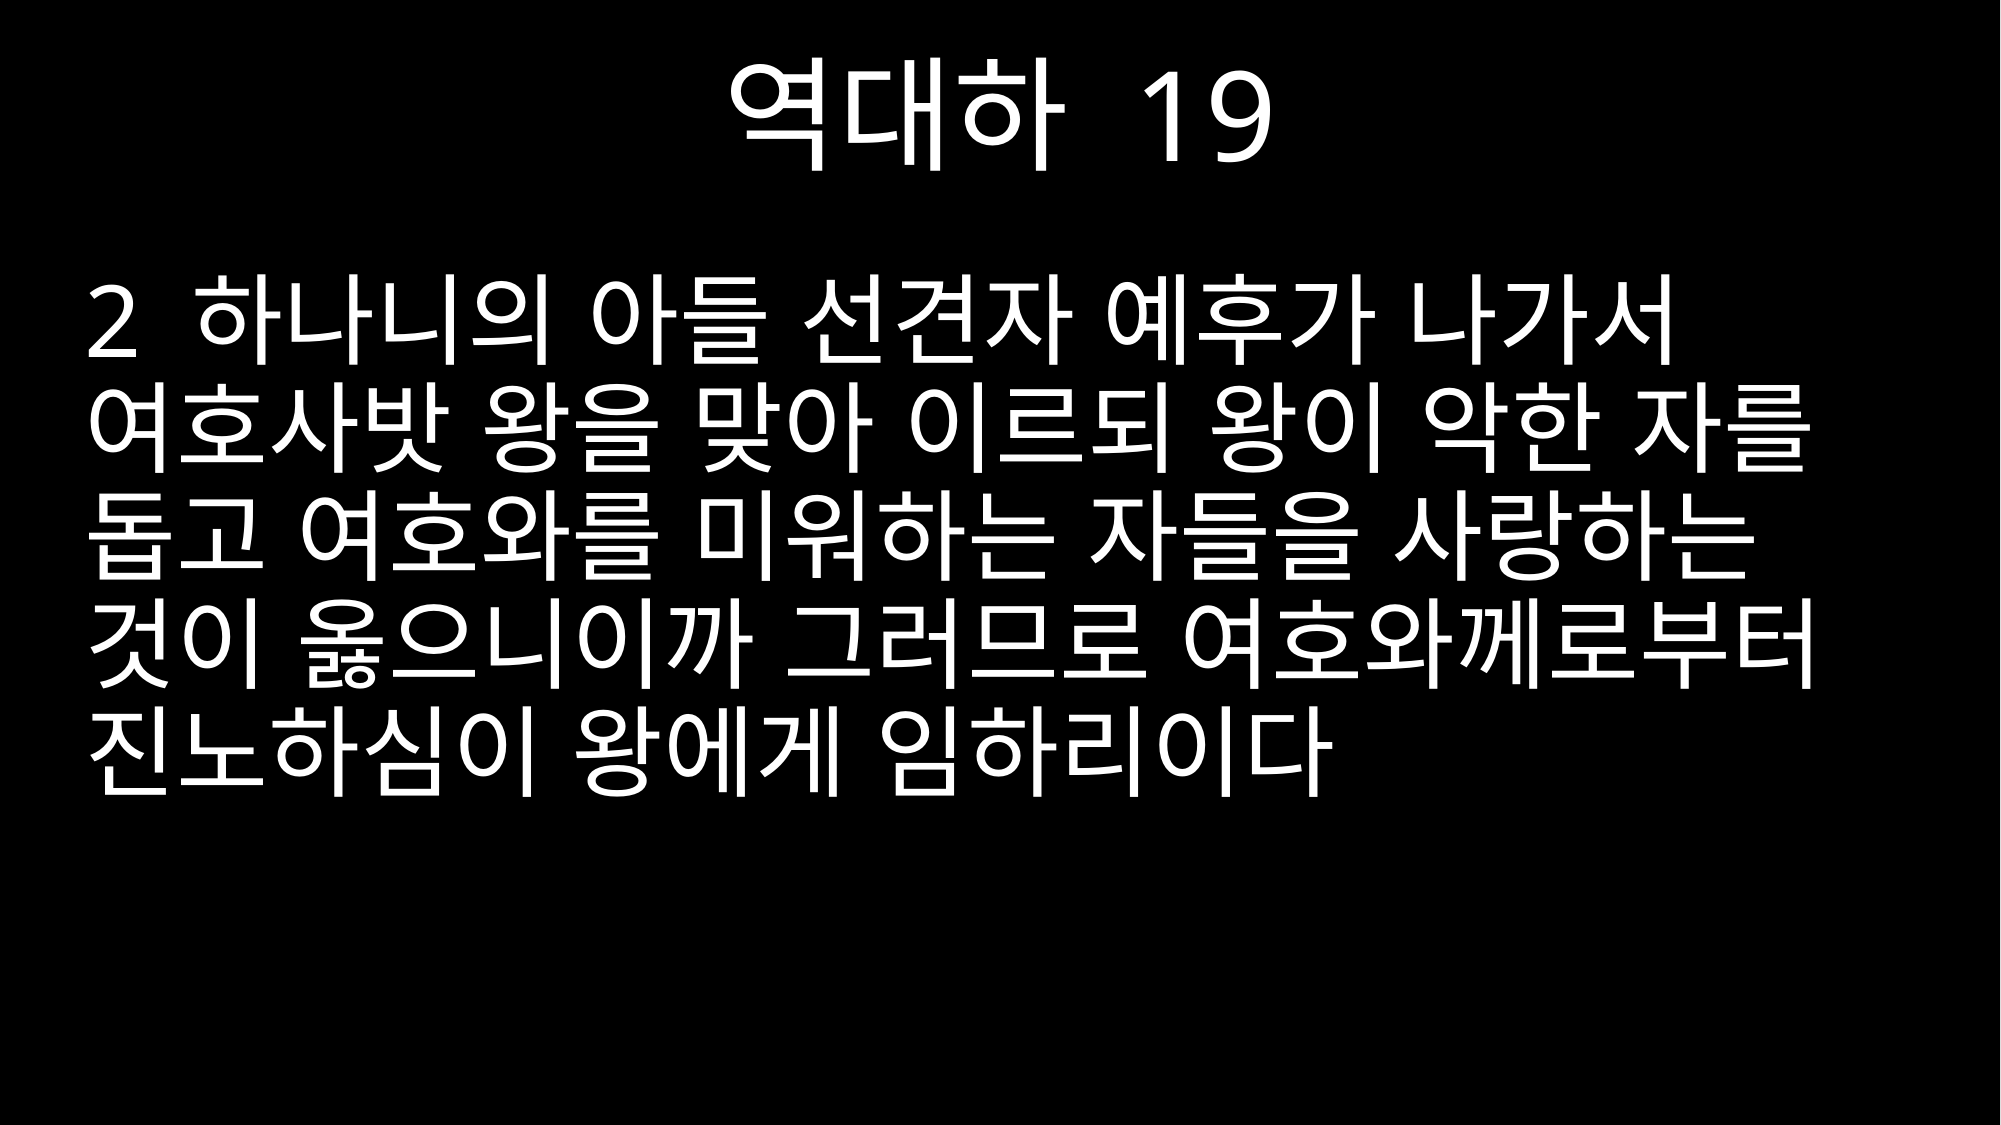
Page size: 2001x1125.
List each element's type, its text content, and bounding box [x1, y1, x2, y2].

list 2 하나니의 아들 선견자 예후가 나가서 여호사밧 왕을 맞아 이르되 왕이 악한 자를 돕고 여호와를 미워하는 자들을 사랑하는 것이 옳으니이까 그러므로 여호와께로부터 진노하심이 왕에게 임하리이다 [69, 263, 1953, 423]
picture [0, 0, 2001, 1125]
footer 역대하 19 [0, 32, 2000, 192]
